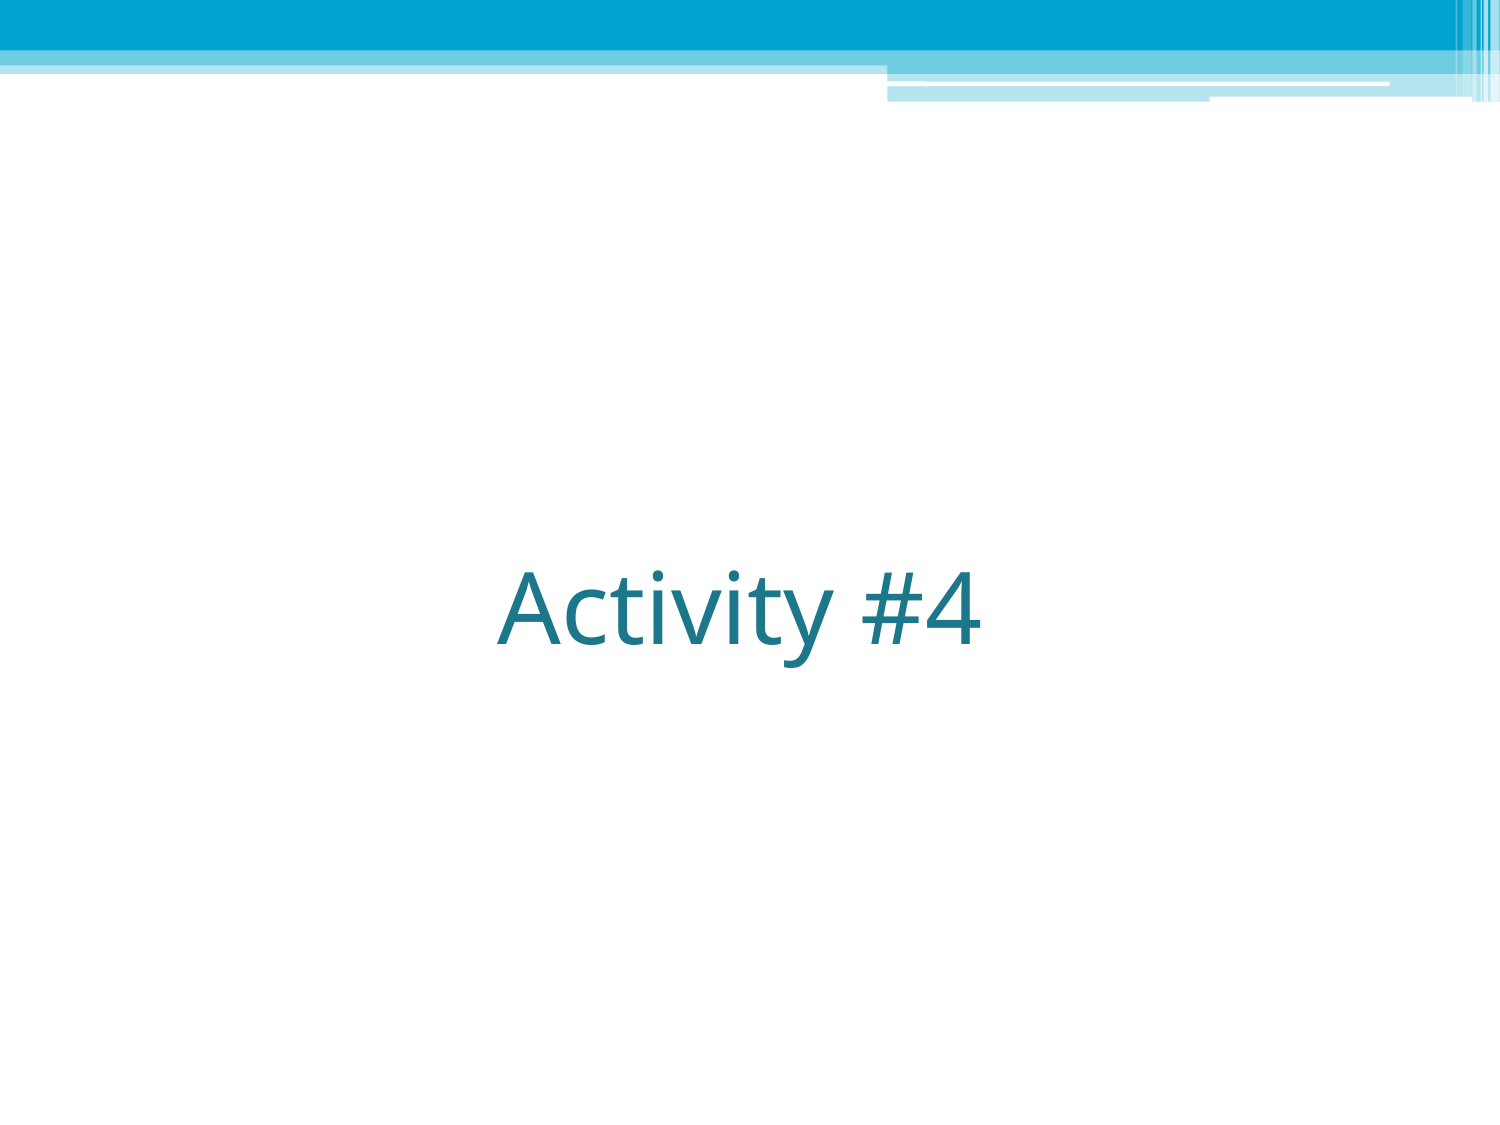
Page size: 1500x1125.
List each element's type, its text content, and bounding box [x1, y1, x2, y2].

list Activity #4 [99, 412, 1375, 800]
